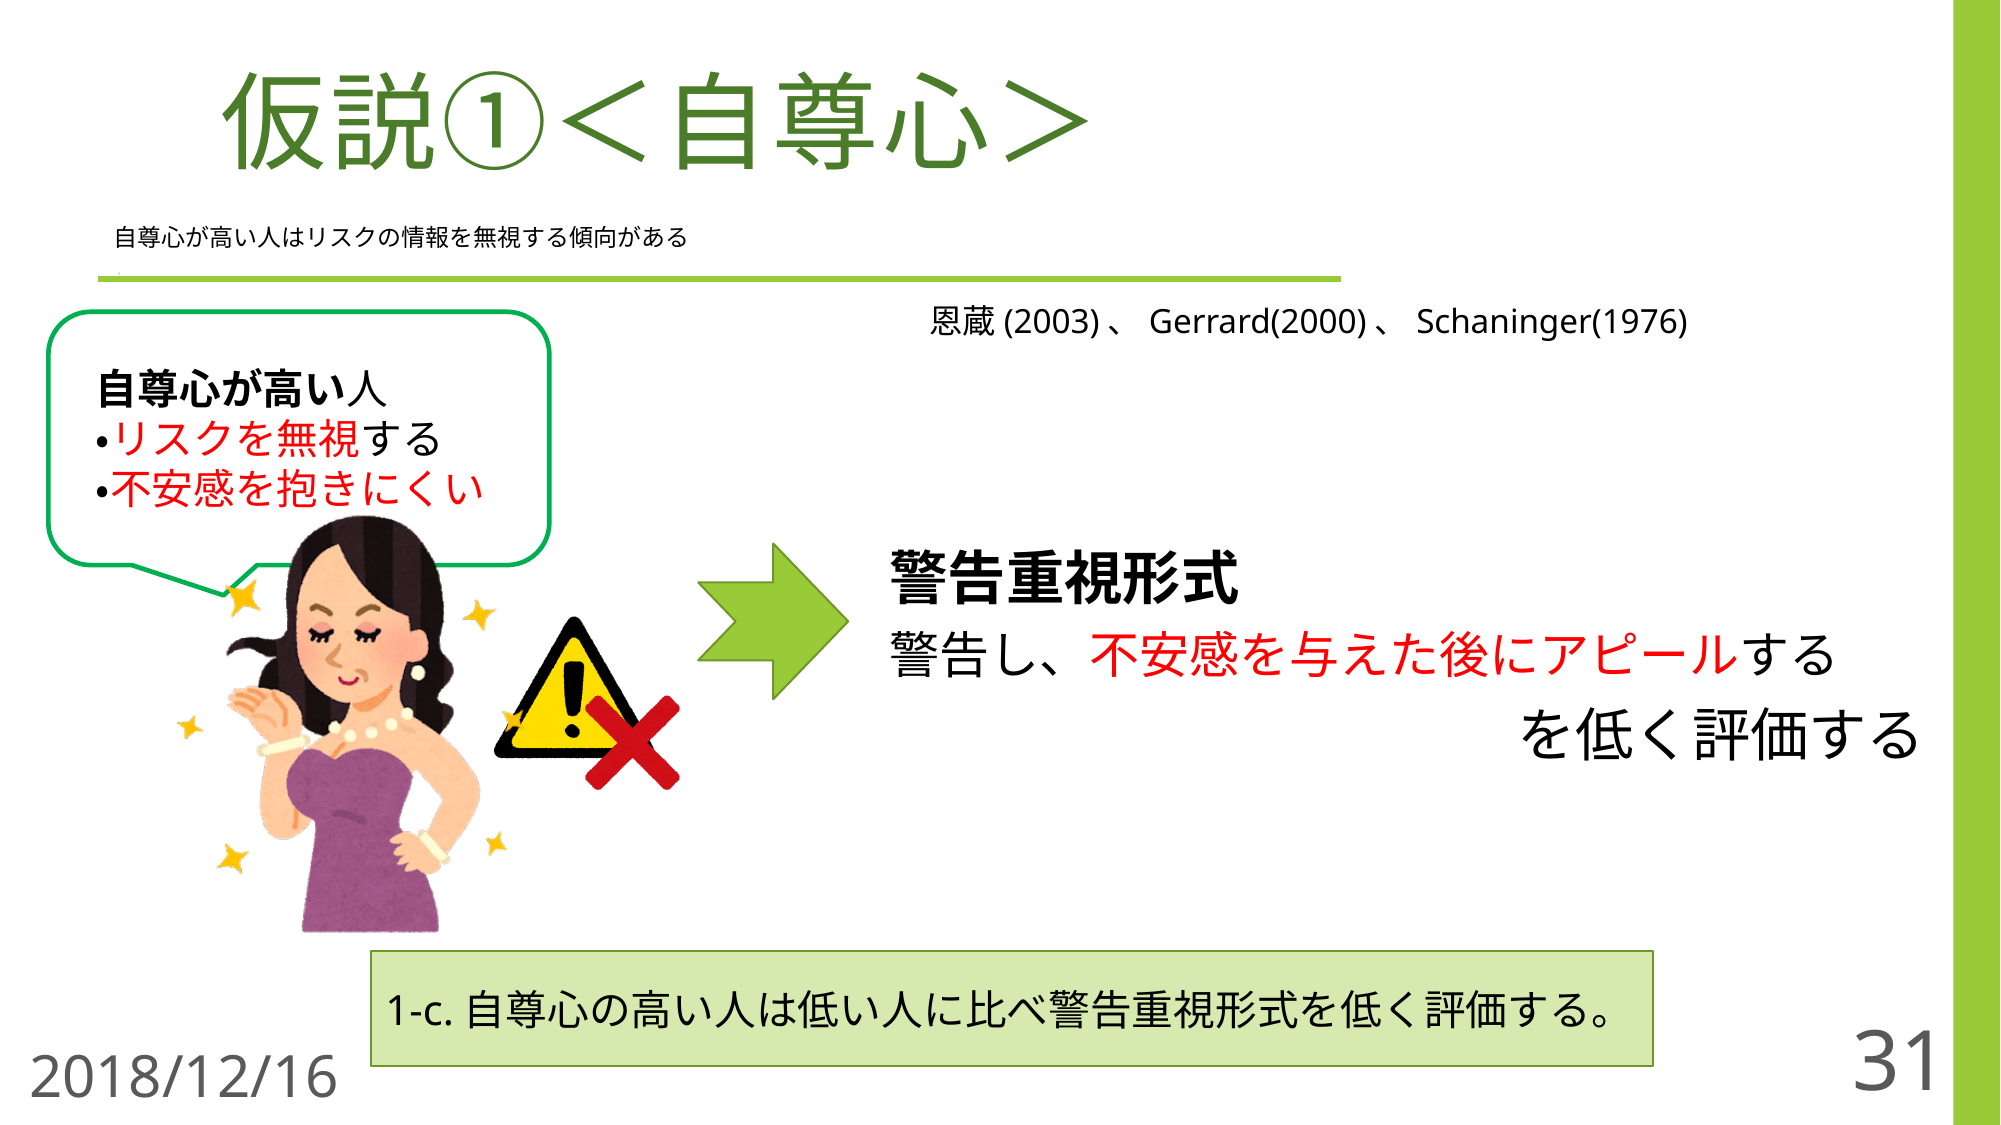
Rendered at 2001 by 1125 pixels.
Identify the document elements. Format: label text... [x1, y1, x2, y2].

text_box [697, 542, 849, 701]
text_box 恩蔵(2003)、Gerrard(2000)、Schaninger(1976) [914, 292, 1741, 348]
text_box 仮説①＜自尊心＞ [205, 62, 1875, 212]
text_box 1-c.自尊心の高い人は低い人に比べ警告重視形式を低く評価する。 [370, 950, 1654, 1067]
text_box [47, 310, 551, 579]
list 自尊心が高い人はリスクの情報を無視する傾向がある 。 [98, 211, 1378, 284]
text_box 警告重視形式 警告し、不安感を与えた後にアピールする [875, 533, 1875, 691]
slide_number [14, 1045, 397, 1103]
picture [168, 507, 699, 941]
text_box 自尊心が高い人 ・リスクを無視する ・不安感を抱きにくい [81, 355, 547, 520]
text_box を低く評価する [1502, 690, 1941, 776]
slide_number 31 [1500, 1035, 1963, 1093]
